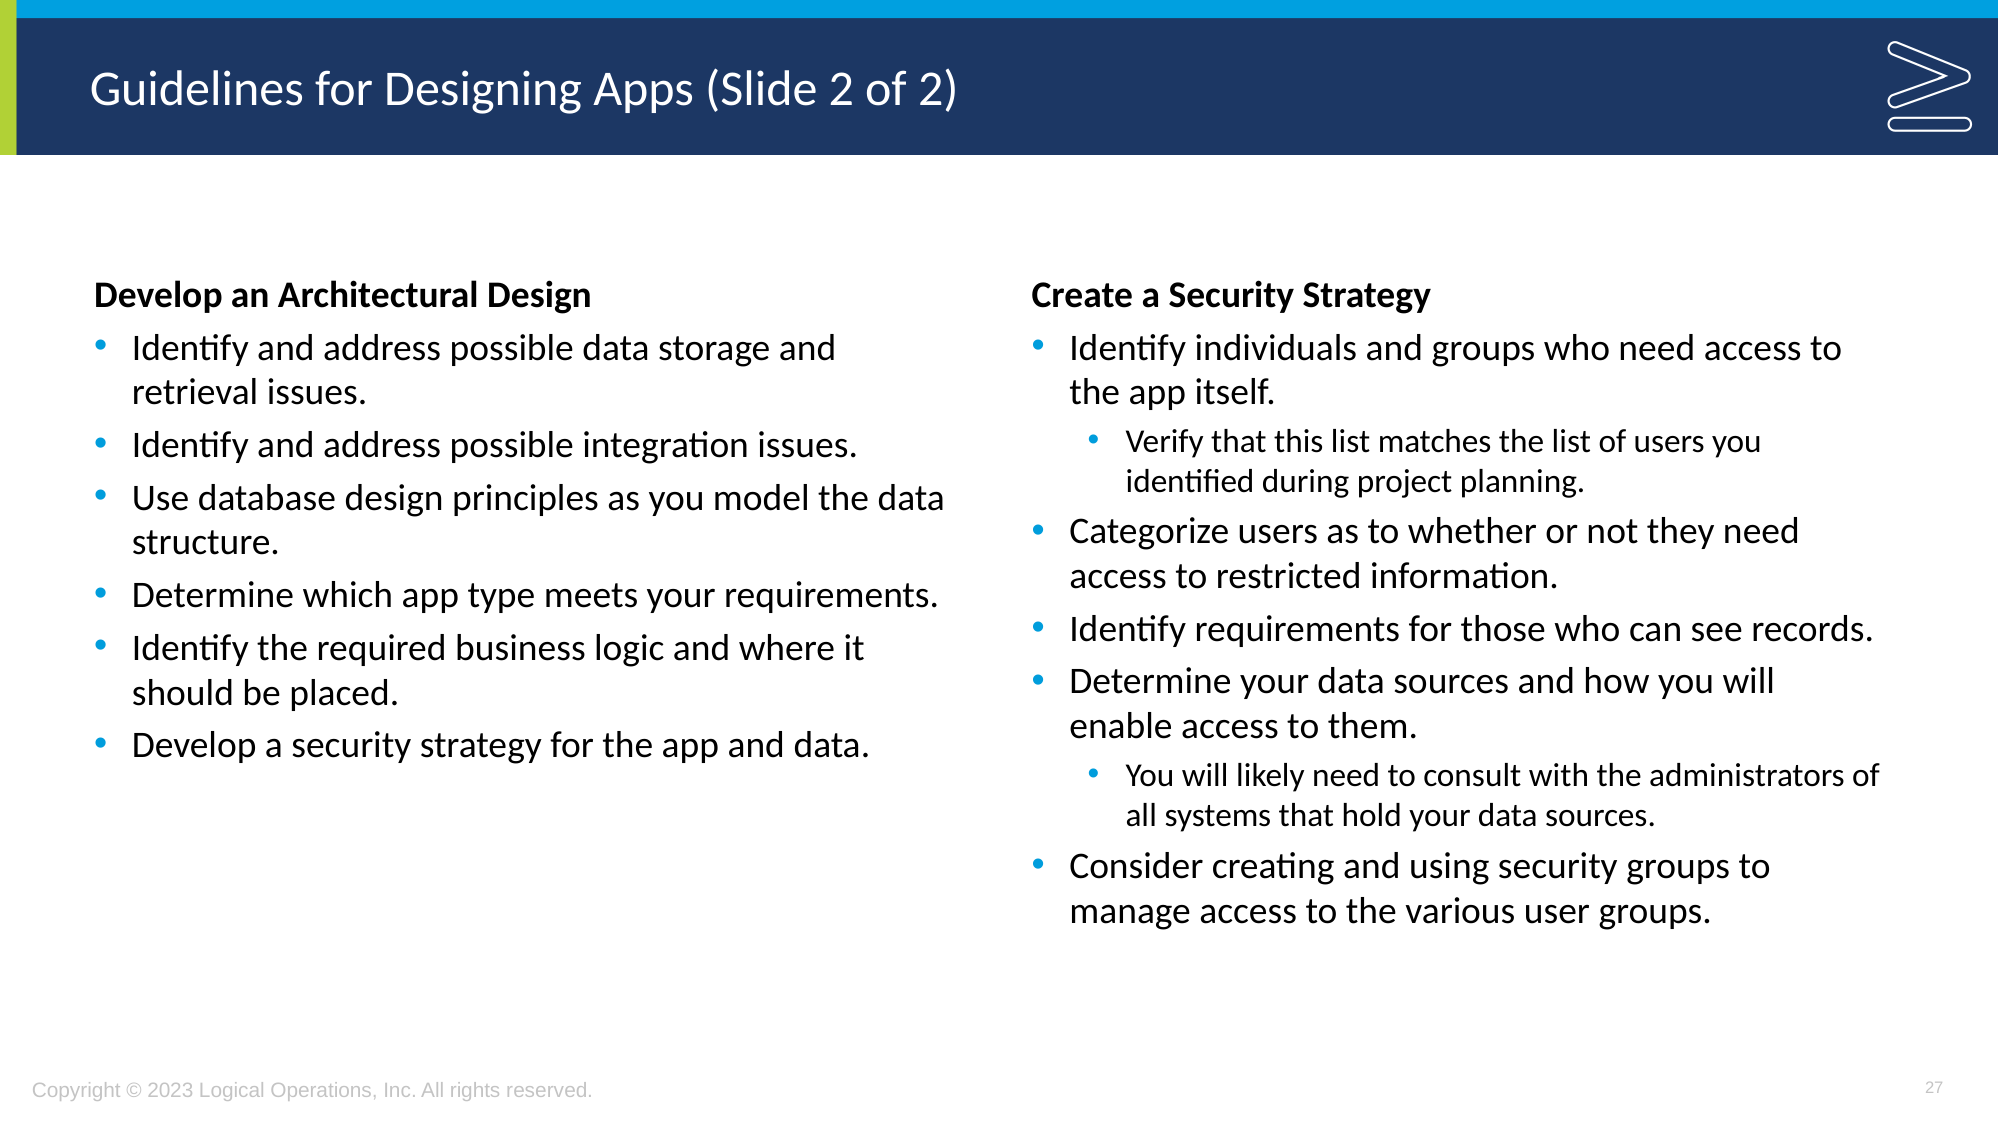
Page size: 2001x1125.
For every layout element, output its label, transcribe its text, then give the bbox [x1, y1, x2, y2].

list Develop an Architectural Design Identify and address possible data storage and retrieval issues. Identify and address possible integration issues. Use database design principles as you model the data structure. Determine which app type meets your requirements. Identify the required business logic and where it should be placed. Develop a security strategy for the app and data. [79, 262, 963, 1005]
picture [0, 0, 74, 155]
slide_number 27 [1491, 1057, 1959, 1118]
title Guidelines for Designing Apps (Slide 2 of 2) [74, 16, 1850, 155]
list Create a Security Strategy Identify individuals and groups who need access to the app itself. Verify that this list matches the list of users you identified during project planning. Categorize users as to whether or not they need access to restricted information. Identify requirements for those who can see records. Determine your data sources and how you will enable access to them. You will likely need to consult with the administrators of all systems that hold your data sources. Consider creating and using security groups to manage access to the various user groups. [1016, 262, 1900, 1005]
picture [1850, 19, 1998, 155]
